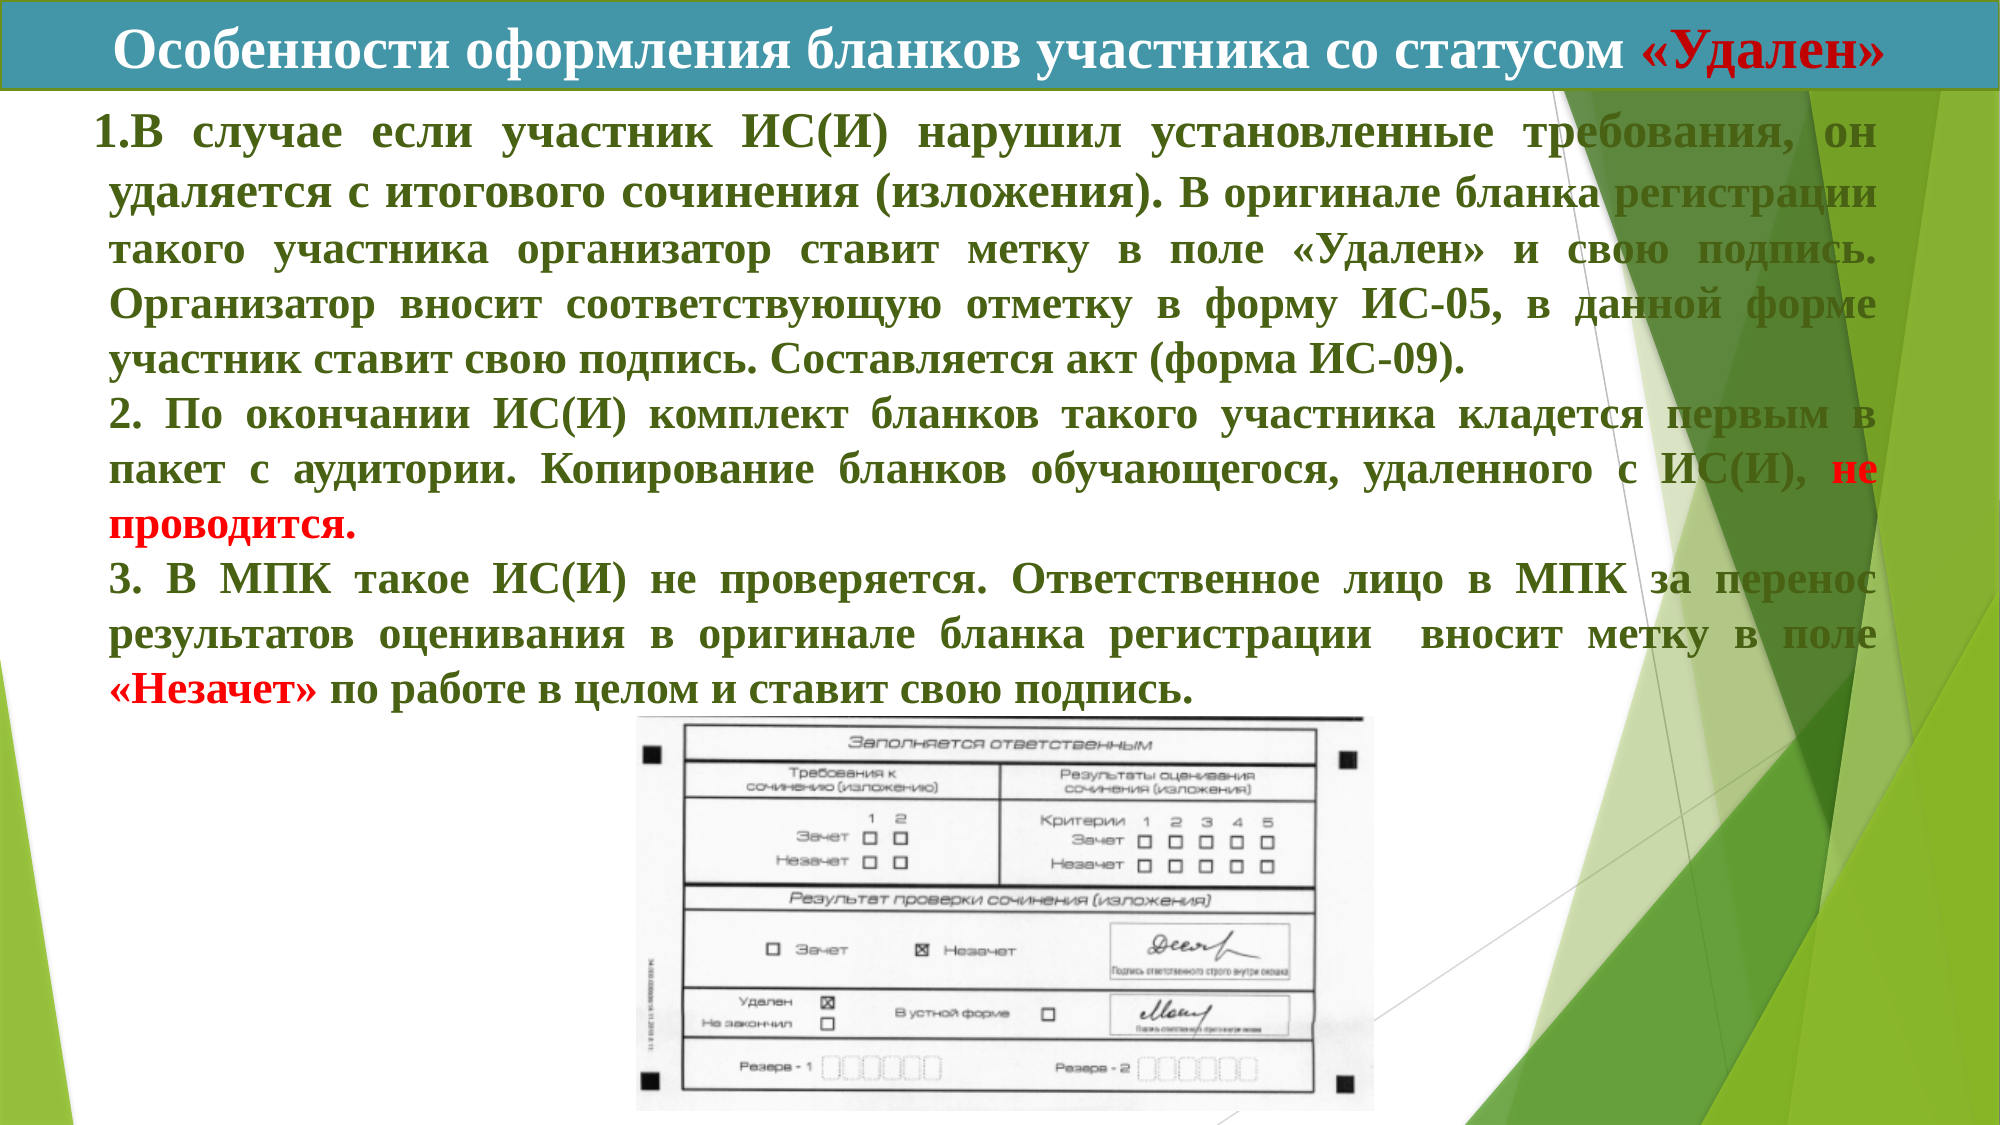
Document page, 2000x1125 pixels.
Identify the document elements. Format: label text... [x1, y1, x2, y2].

picture [635, 715, 1375, 1111]
text_box В случае если участник ИС(И) нарушил установленные требования, он удаляется с итогового сочинения (изложения). В оригинале бланка регистрации такого участника организатор ставит метку в поле «Удален» и свою подпись. Организатор вносит соответствующую отметку в форму ИС-05, в данной форме участник ставит свою подпись. Составляется акт (форма ИС-09). 2. По окончании ИС(И) комплект бланков такого участника кладется первым в пакет с аудитории. Копирование бланков обучающегося, удаленного с ИС(И), не проводится. 3. В МПК такое ИС(И) не проверяется. Ответственное лицо в МПК за перенос результатов оценивания в оригинале бланка регистрации вносит метку в поле «Незачет» по работе в целом и ставит свою подпись. [78, 90, 1893, 720]
text_box Особенности оформления бланков участника со статусом «Удален» [0, 0, 2000, 91]
